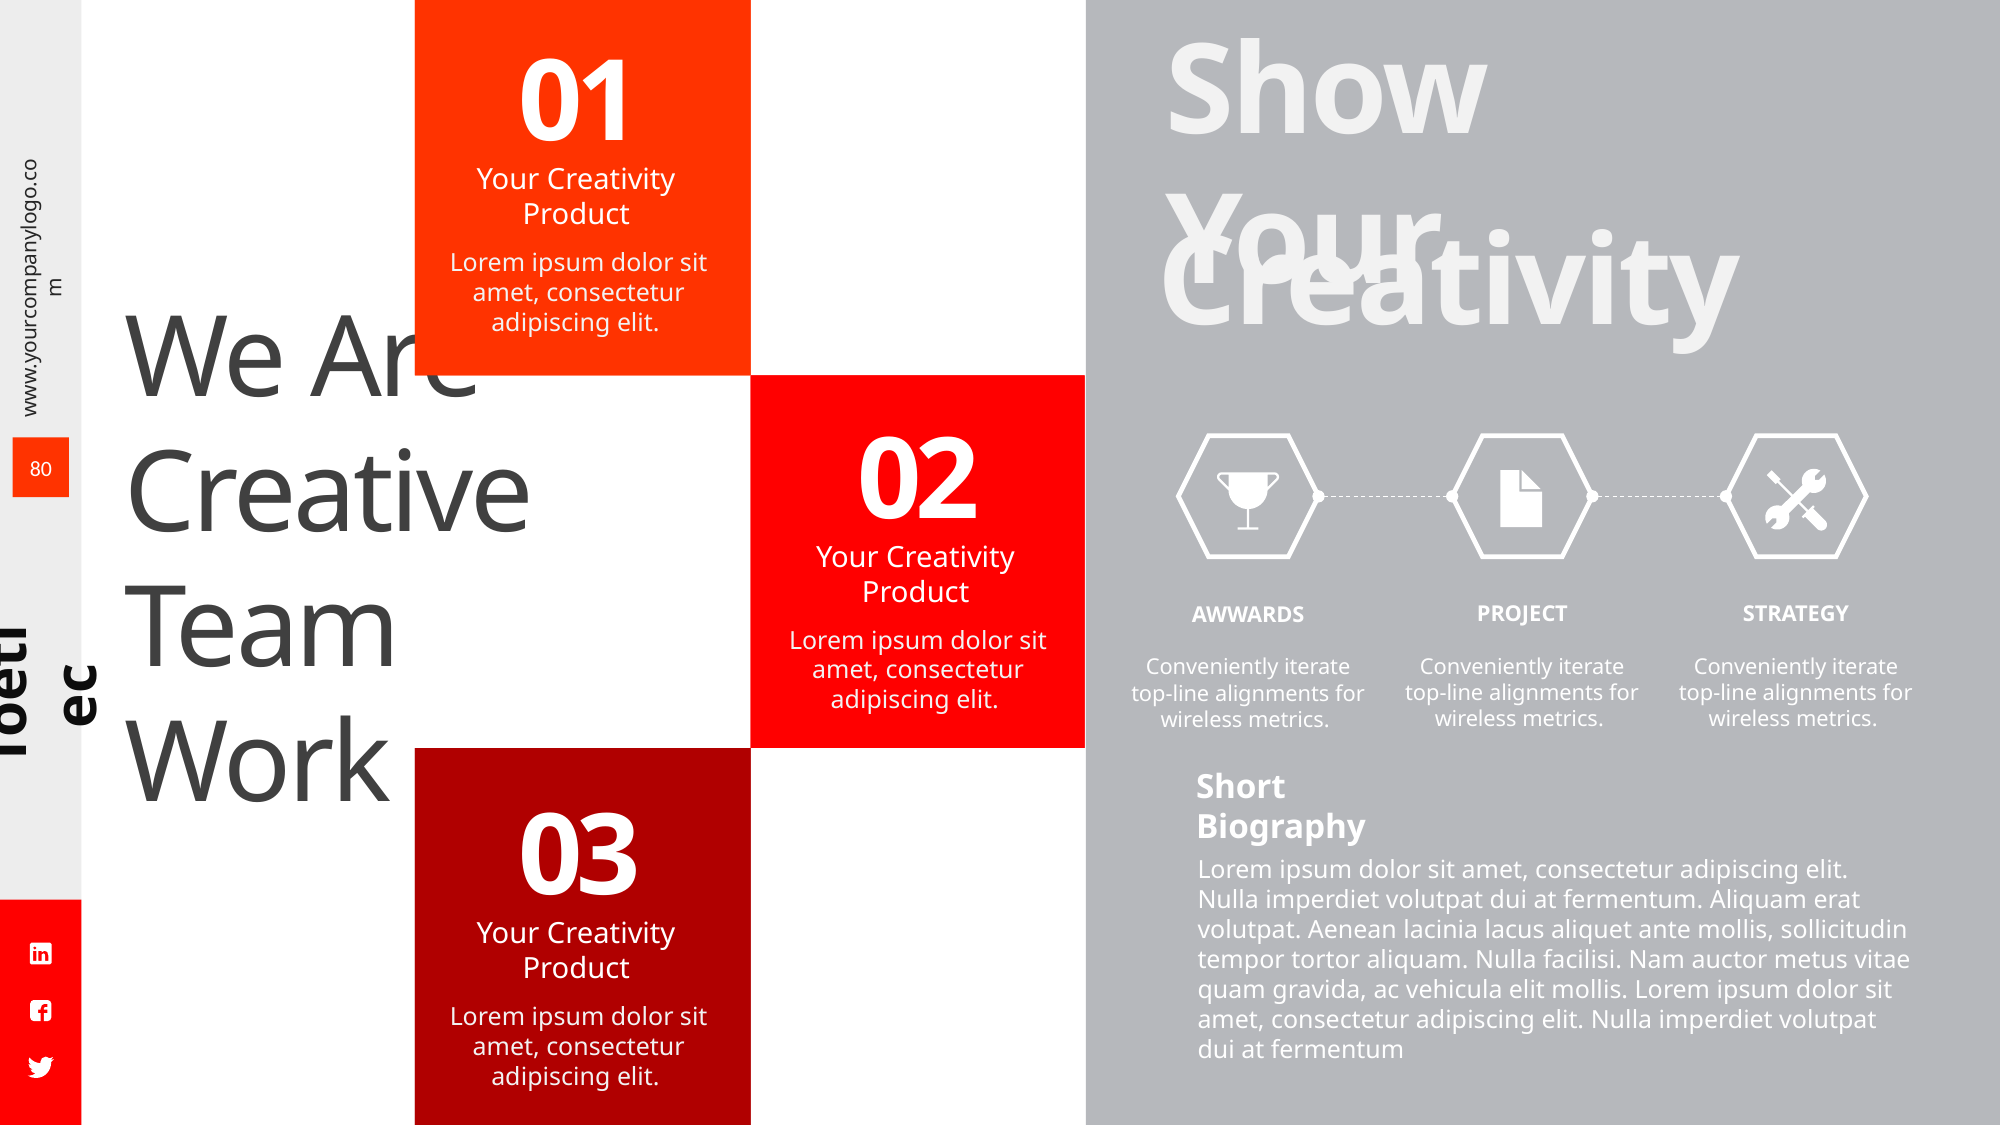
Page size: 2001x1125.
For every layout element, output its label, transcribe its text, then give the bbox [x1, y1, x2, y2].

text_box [765, 398, 1071, 723]
text_box [415, 747, 749, 1125]
text_box [749, 376, 1084, 747]
text_box [415, 0, 749, 376]
picture [79, 747, 415, 1125]
slide_number 80 [12, 437, 69, 498]
text_box We Are Creative Team Work [109, 462, 704, 646]
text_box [426, 20, 732, 346]
picture [79, 0, 415, 376]
picture [749, 0, 2000, 1125]
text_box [426, 774, 732, 1099]
